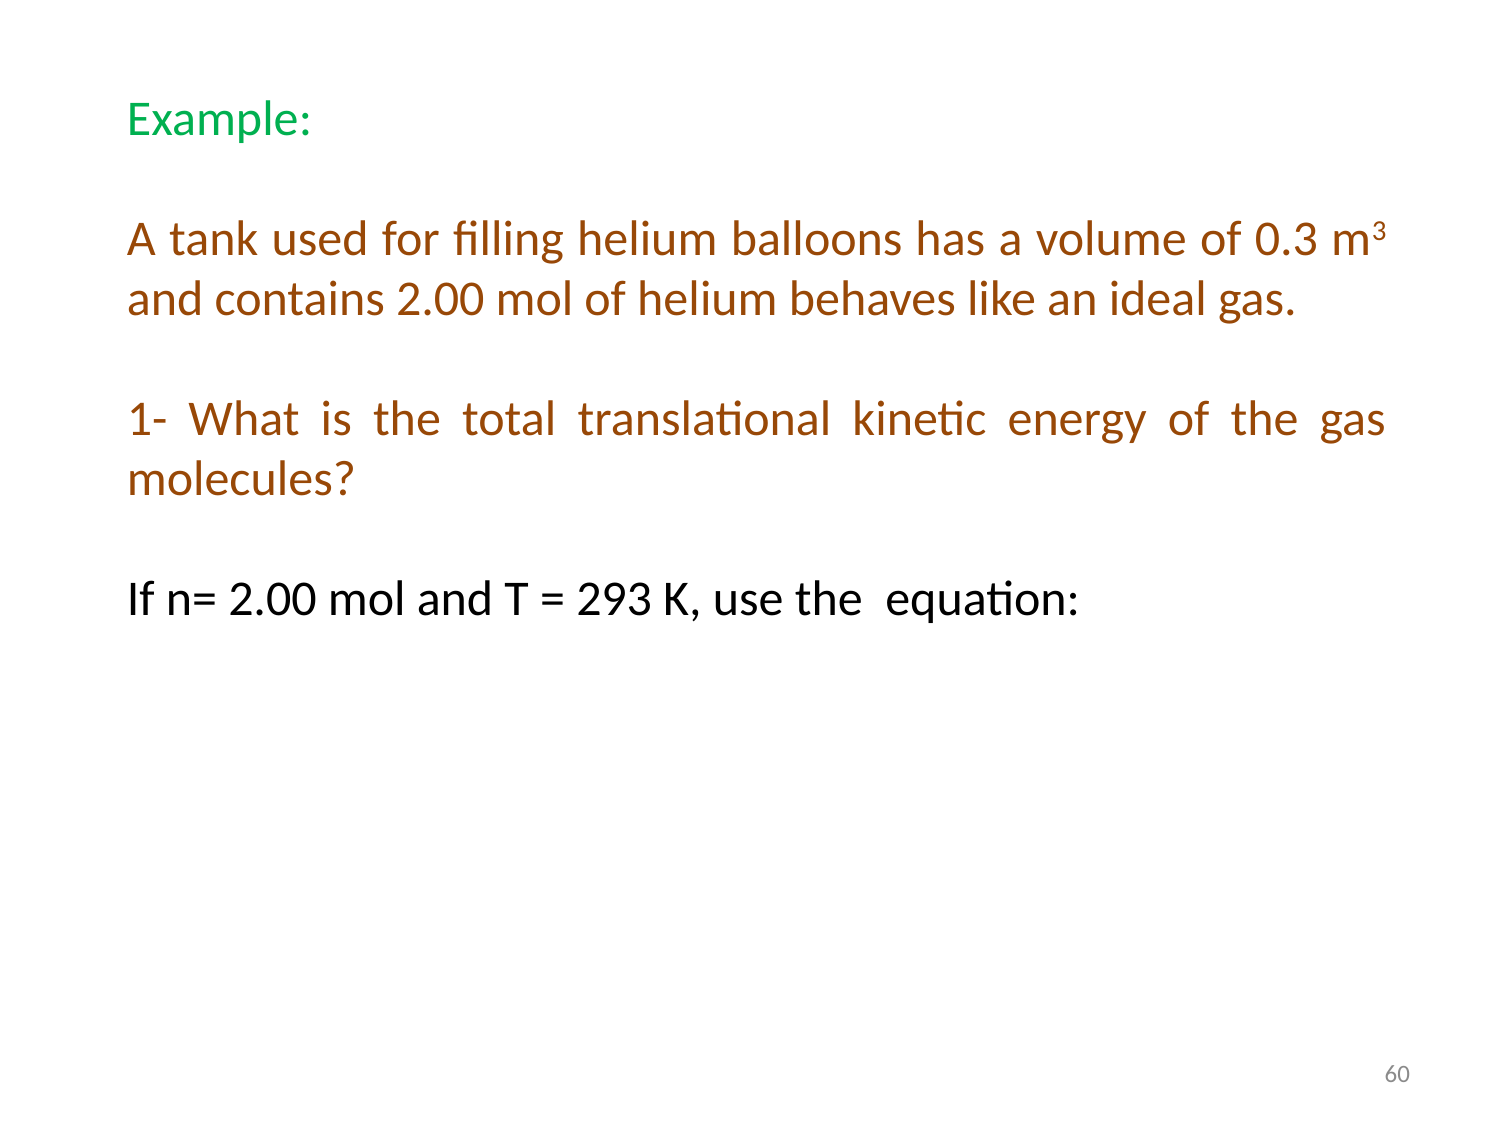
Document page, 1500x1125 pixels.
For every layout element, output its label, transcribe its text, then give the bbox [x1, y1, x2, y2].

slide_number 60 [1074, 1042, 1425, 1103]
